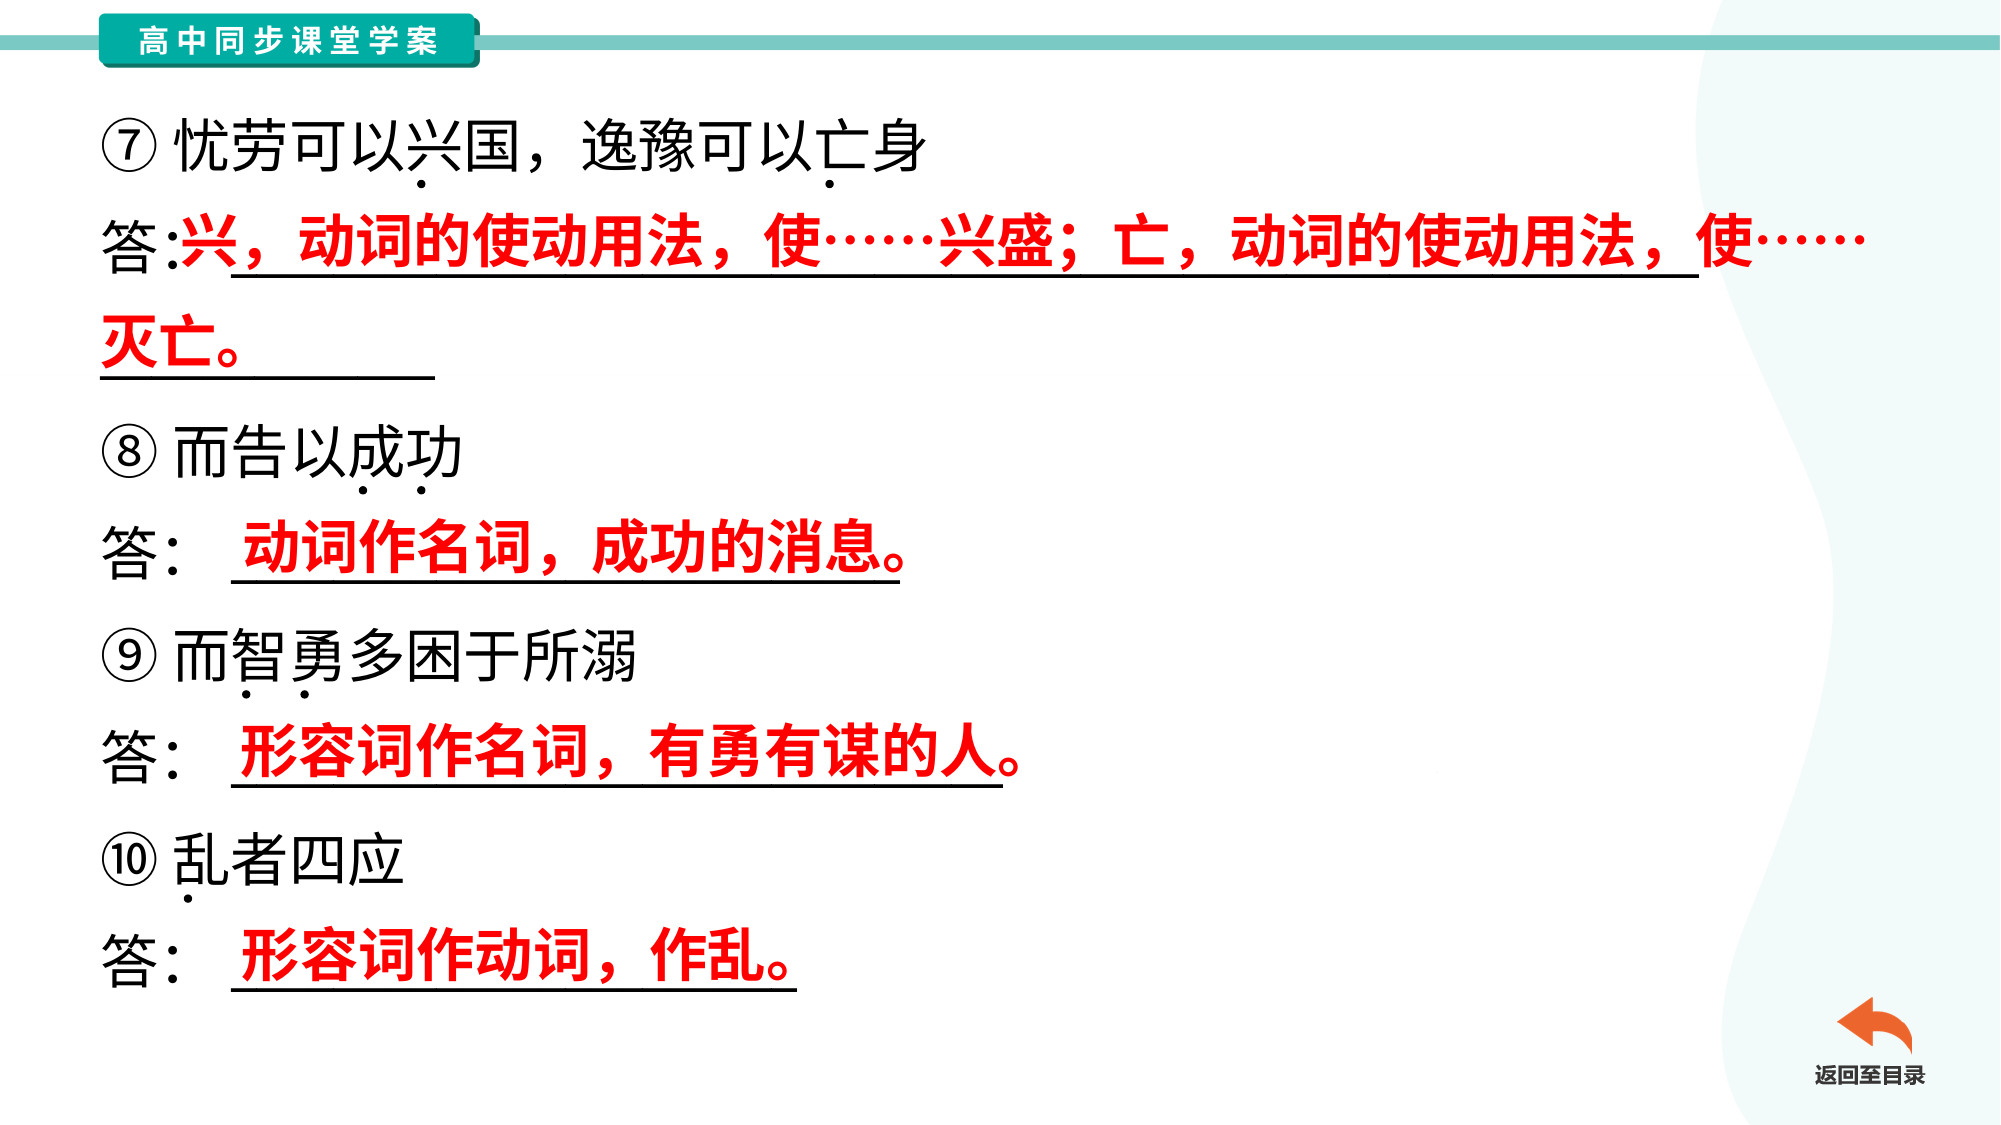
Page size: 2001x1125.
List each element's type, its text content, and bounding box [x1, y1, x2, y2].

text_box ⑦忧劳可以兴国，逸豫可以亡身 答：_________________________________________________________ _____________ ⑧而告以成功 答：__________________________ ⑨而智勇多困于所溺 答：______________________________ ⑩乱者四应 答：______________________ [100, 376, 1899, 996]
text_box 兴，动词的使动用法，使……兴盛；亡，动词的使动用法，使……灭亡。 [100, 173, 1899, 376]
text_box [300, 690, 309, 699]
text_box [242, 690, 251, 699]
text_box [183, 894, 193, 903]
text_box [417, 179, 426, 189]
text_box [358, 486, 368, 495]
text_box [417, 486, 426, 495]
text_box ⑦忧劳可以兴国，逸豫可以亡身 答：_________________________________________________________ _____________ ⑧而告以成功 答：__________________________ ⑨而智勇多困于所溺 答：______________________________ ⑩乱者四应 答：______________________ [100, 76, 1899, 173]
picture [0, 0, 2000, 1125]
text_box 形容词作动词，作乱。 [218, 888, 848, 989]
text_box 形容词作名词，有勇有谋的人。 [216, 684, 1080, 785]
text_box 动词作名词，成功的消息。 [218, 480, 965, 581]
text_box [825, 179, 834, 189]
